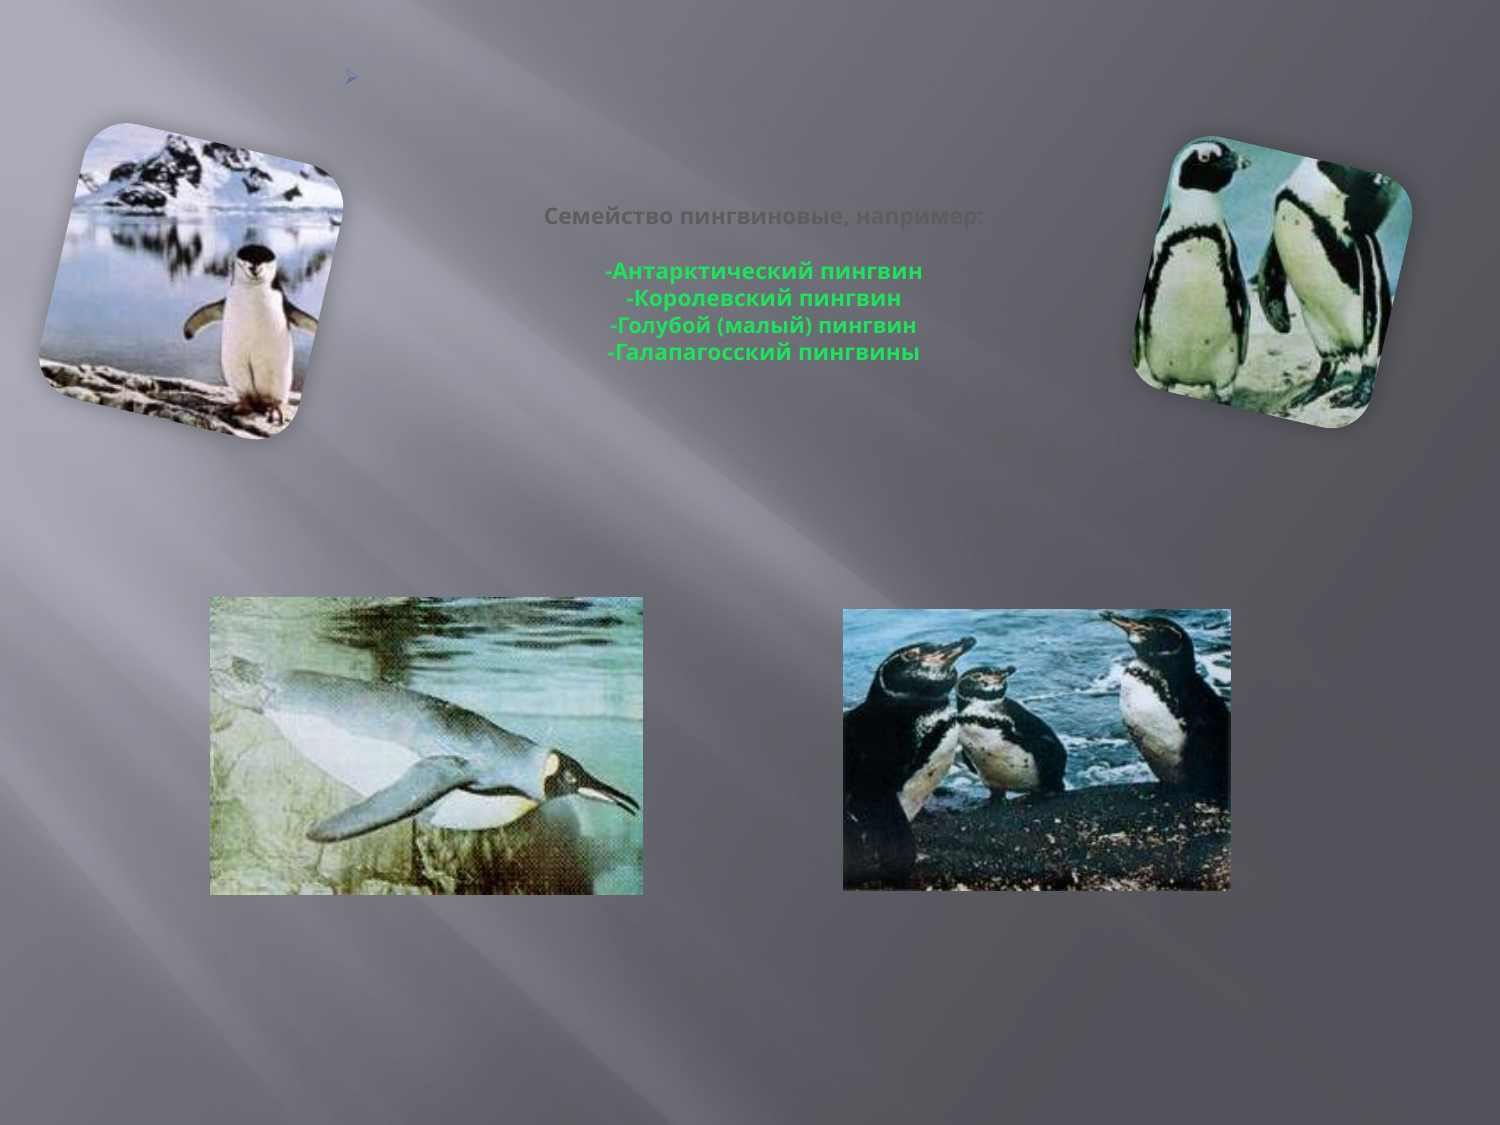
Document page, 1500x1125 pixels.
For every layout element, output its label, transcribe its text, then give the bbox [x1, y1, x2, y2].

picture [1130, 136, 1413, 429]
picture [210, 597, 643, 895]
title Семейство пингвиновые, например: -Антарктический пингвин -Королевский пингвин -Голубой (малый) пингвин -Галапагосский пингвины [82, 58, 1432, 645]
picture [843, 609, 1231, 891]
picture [39, 123, 344, 440]
